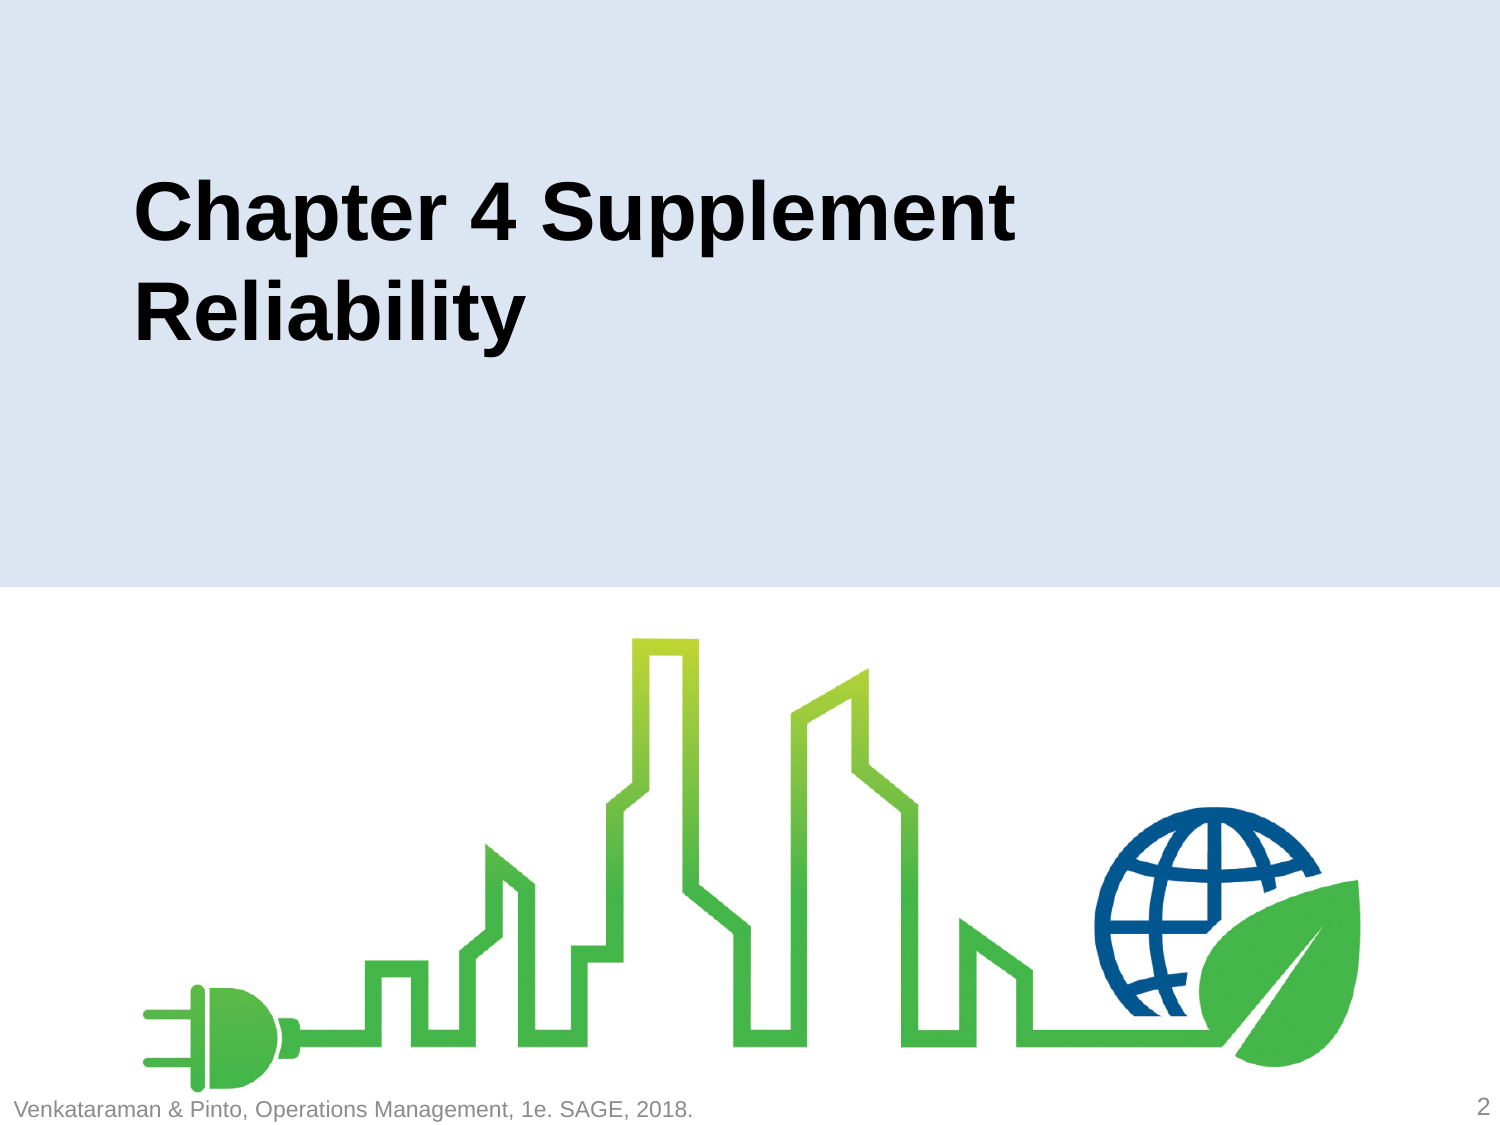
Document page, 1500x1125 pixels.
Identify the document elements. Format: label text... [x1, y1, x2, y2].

slide_number 2 [1430, 1074, 1500, 1125]
picture [0, 587, 1500, 1125]
title Chapter 4 Supplement Reliability [118, 149, 1394, 374]
footer Venkataraman & Pinto, Operations Management, 1e. SAGE, 2018. [0, 1087, 1193, 1125]
